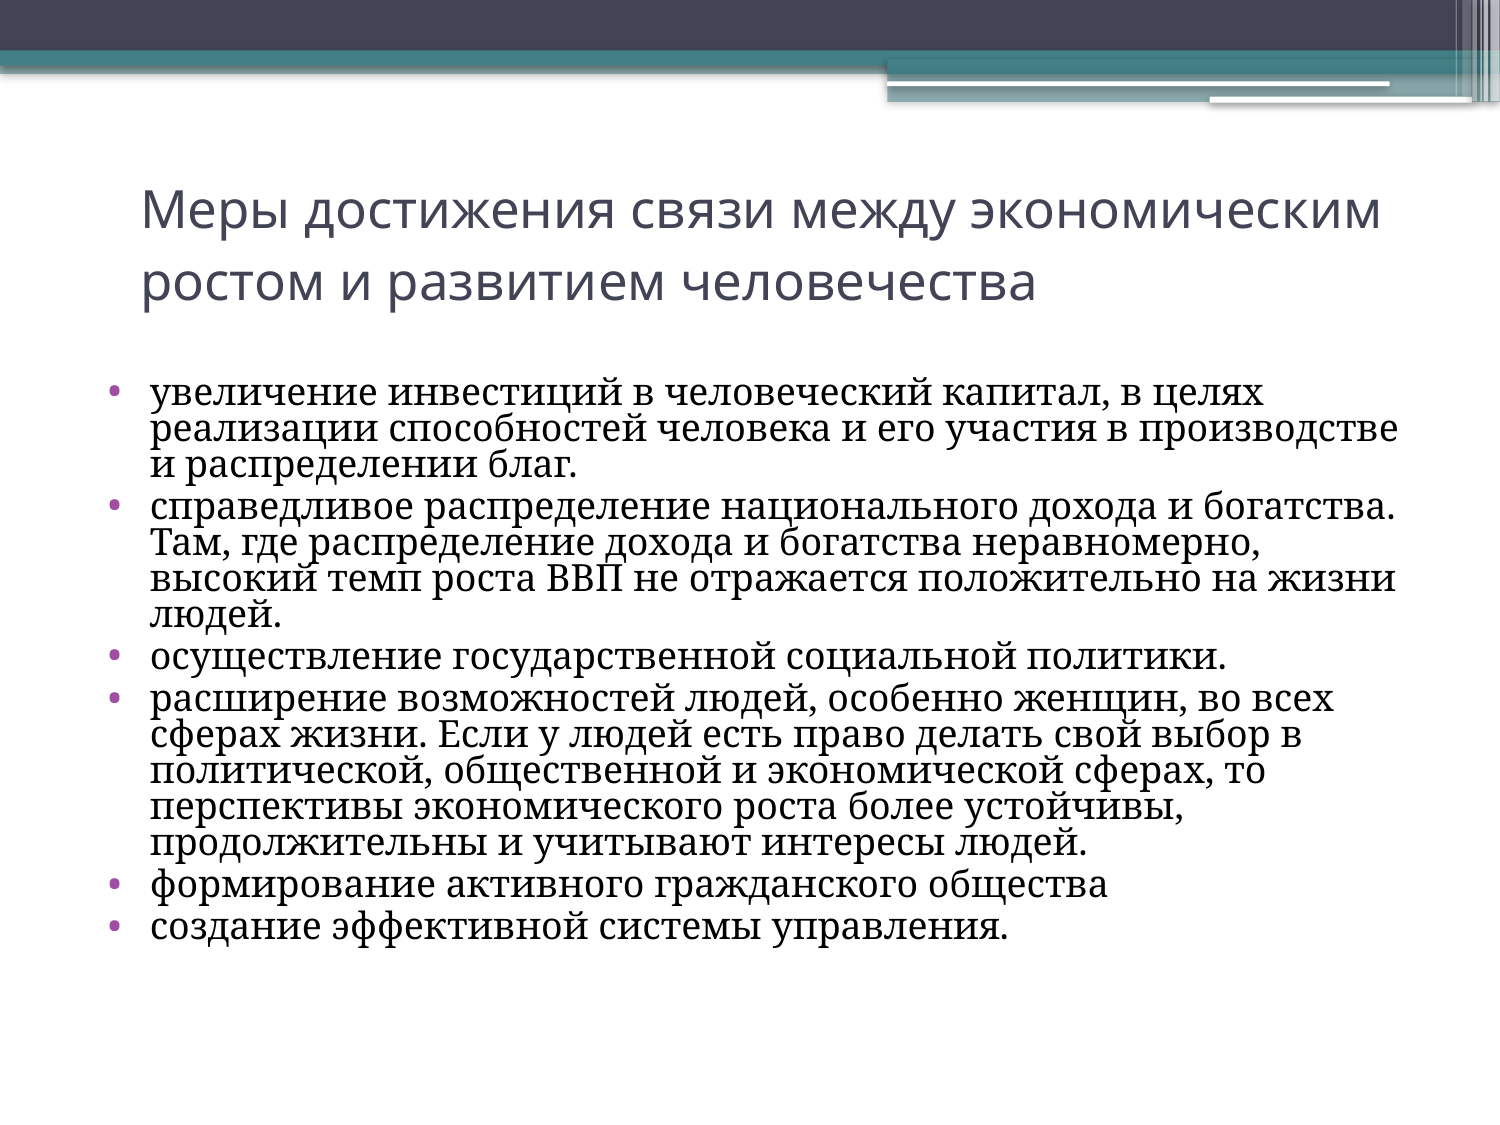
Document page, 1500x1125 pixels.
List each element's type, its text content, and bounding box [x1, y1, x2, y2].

list увеличение инвестиций в человеческий капитал, в целях реализации способностей человека и его участия в производстве и распределении благ. справедливое распределение национального дохода и богатства. Там, где распределение дохода и богатства неравномерно, высокий темп роста ВВП не отражается положительно на жизни людей. осуществление государственной социальной политики. расширение возможностей людей, особенно женщин, во всех сферах жизни. Если у людей есть право делать свой выбор в политической, общественной и экономической сферах, то перспективы экономического роста более устойчивы, продолжительны и учитывают интересы людей. формирование активного гражданского общества создание эффективной системы управления. [74, 368, 1426, 1079]
title Меры достижения связи между экономическим ростом и развитием человечества [124, 149, 1426, 338]
